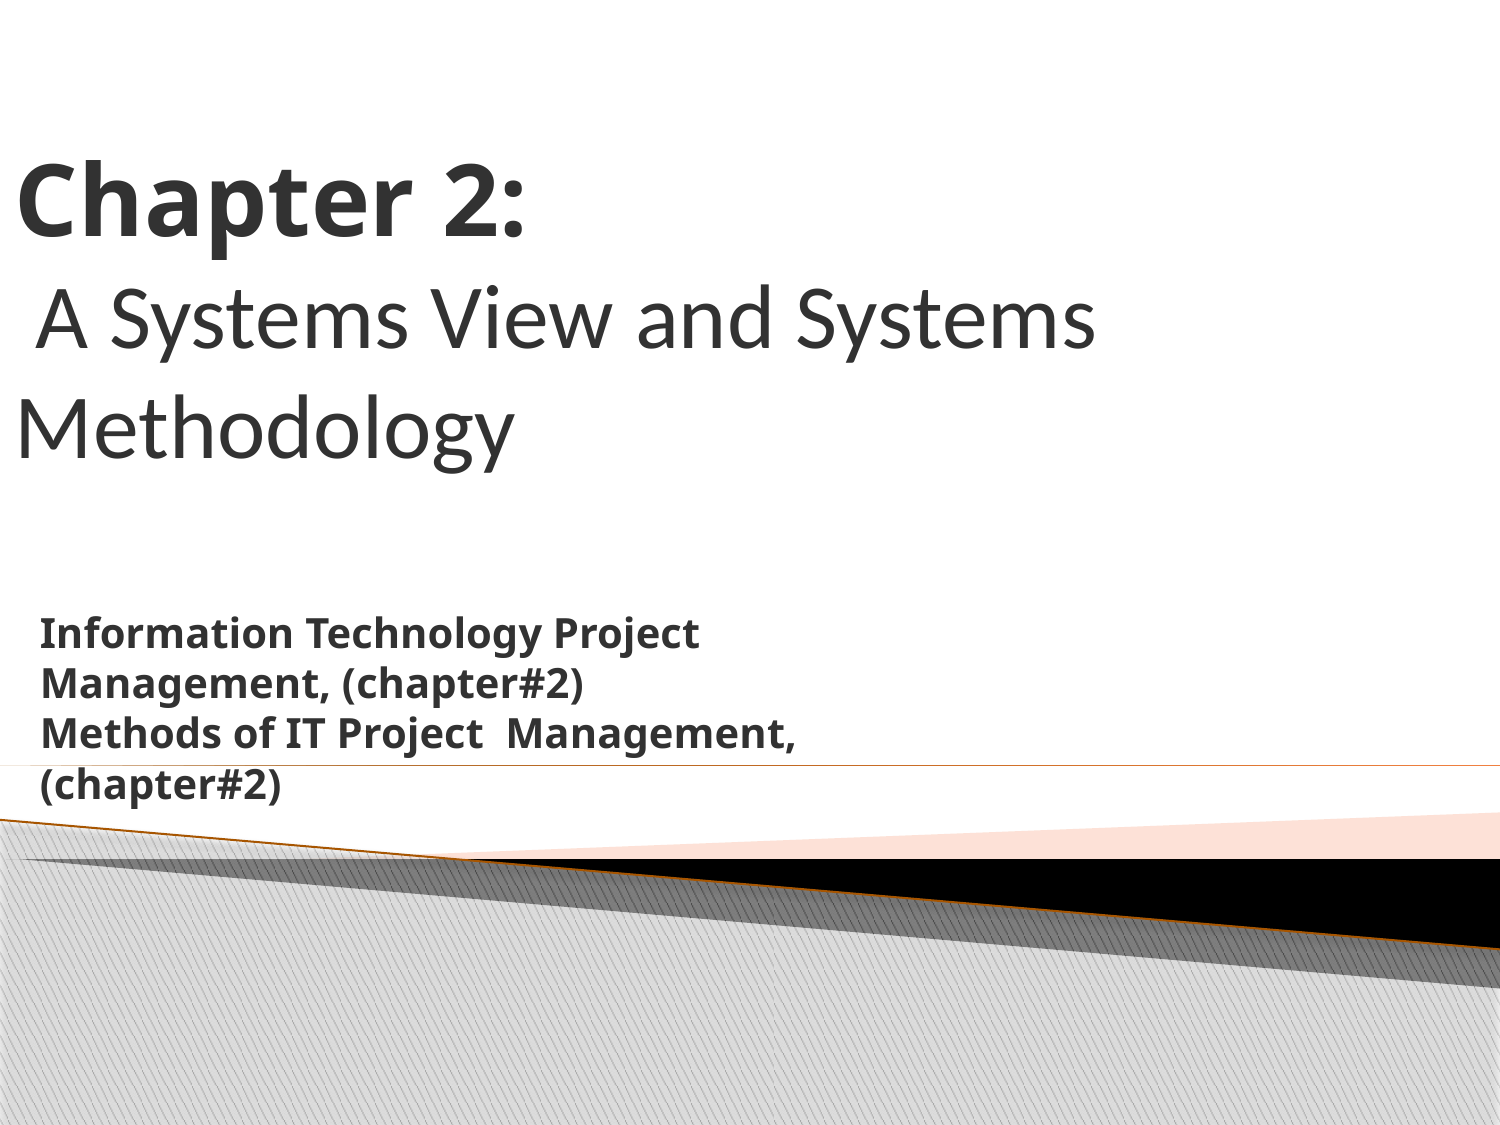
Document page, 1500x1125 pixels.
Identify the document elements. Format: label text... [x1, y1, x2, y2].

title Chapter 2: A Systems View and Systems Methodology [0, 262, 1500, 484]
text_box Information Technology Project Management, (chapter#2) Methods of IT Project Management, (chapter#2) [24, 599, 975, 822]
picture [5, 859, 1500, 989]
